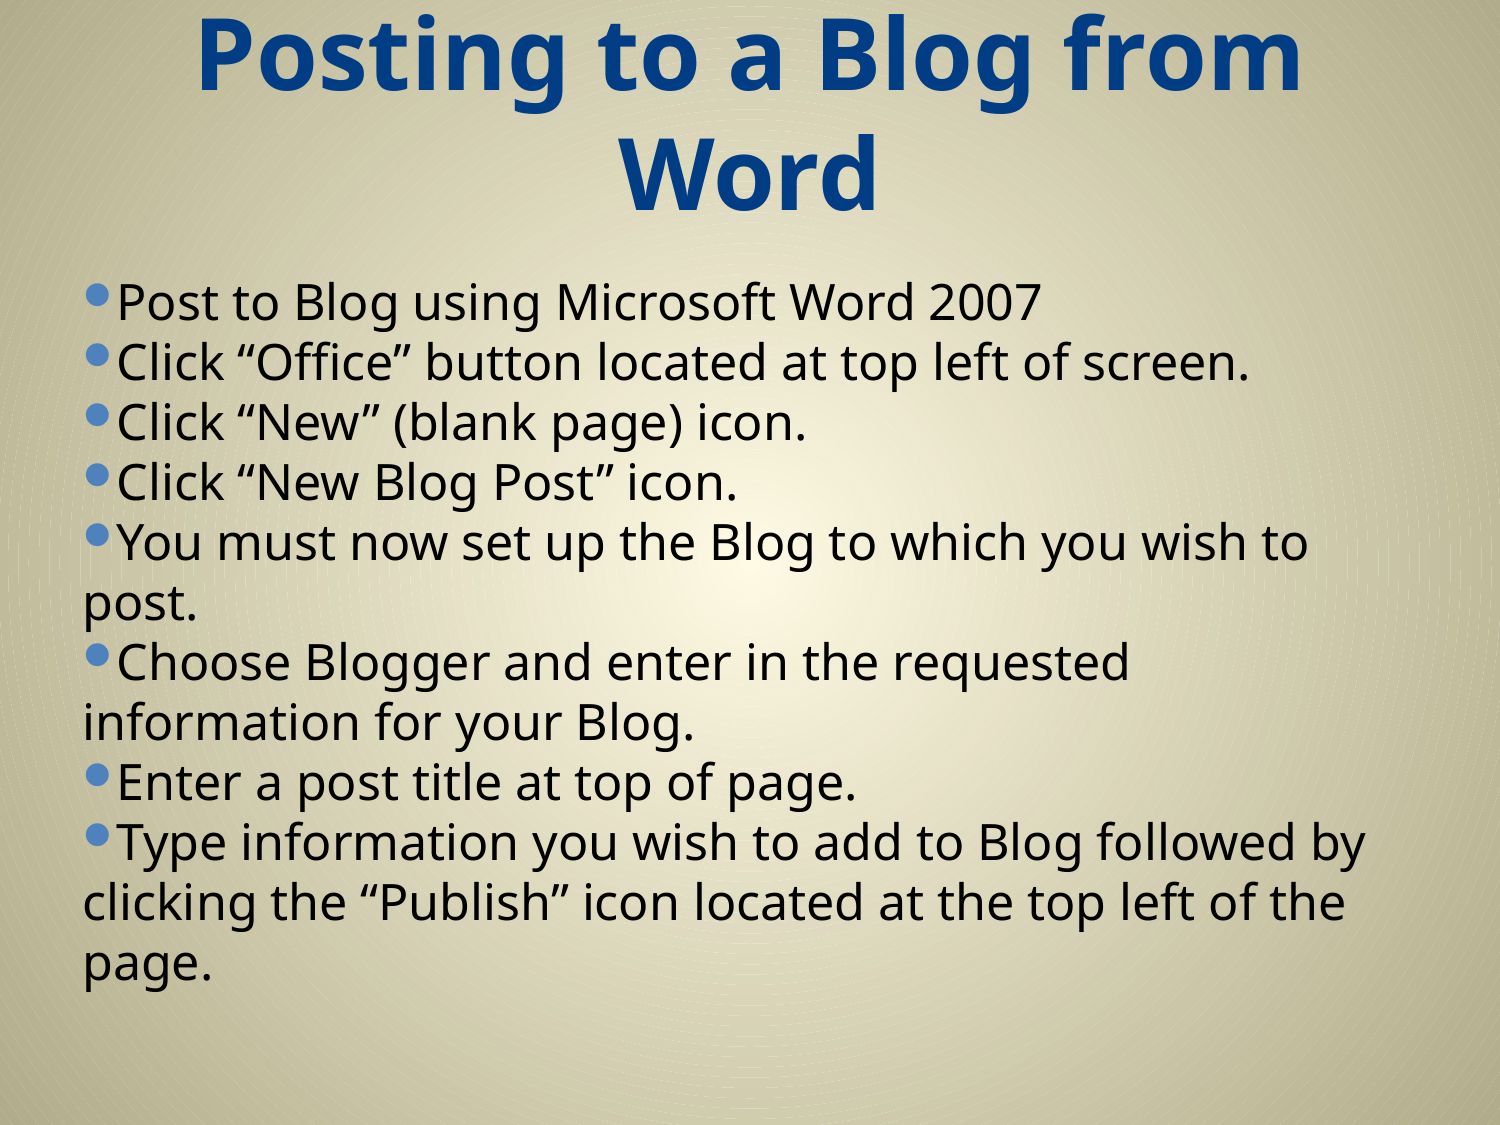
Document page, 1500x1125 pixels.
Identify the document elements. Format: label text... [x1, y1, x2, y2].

title Posting to a Blog from Word [75, 50, 1425, 238]
list Post to Blog using Microsoft Word 2007 Click “Office” button located at top left of screen. Click “New” (blank page) icon. Click “New Blog Post” icon. You must now set up the Blog to which you wish to post. Choose Blogger and enter in the requested information for your Blog. Enter a post title at top of page. Type information you wish to add to Blog followed by clicking the “Publish” icon located at the top left of the page. [75, 262, 1425, 1005]
